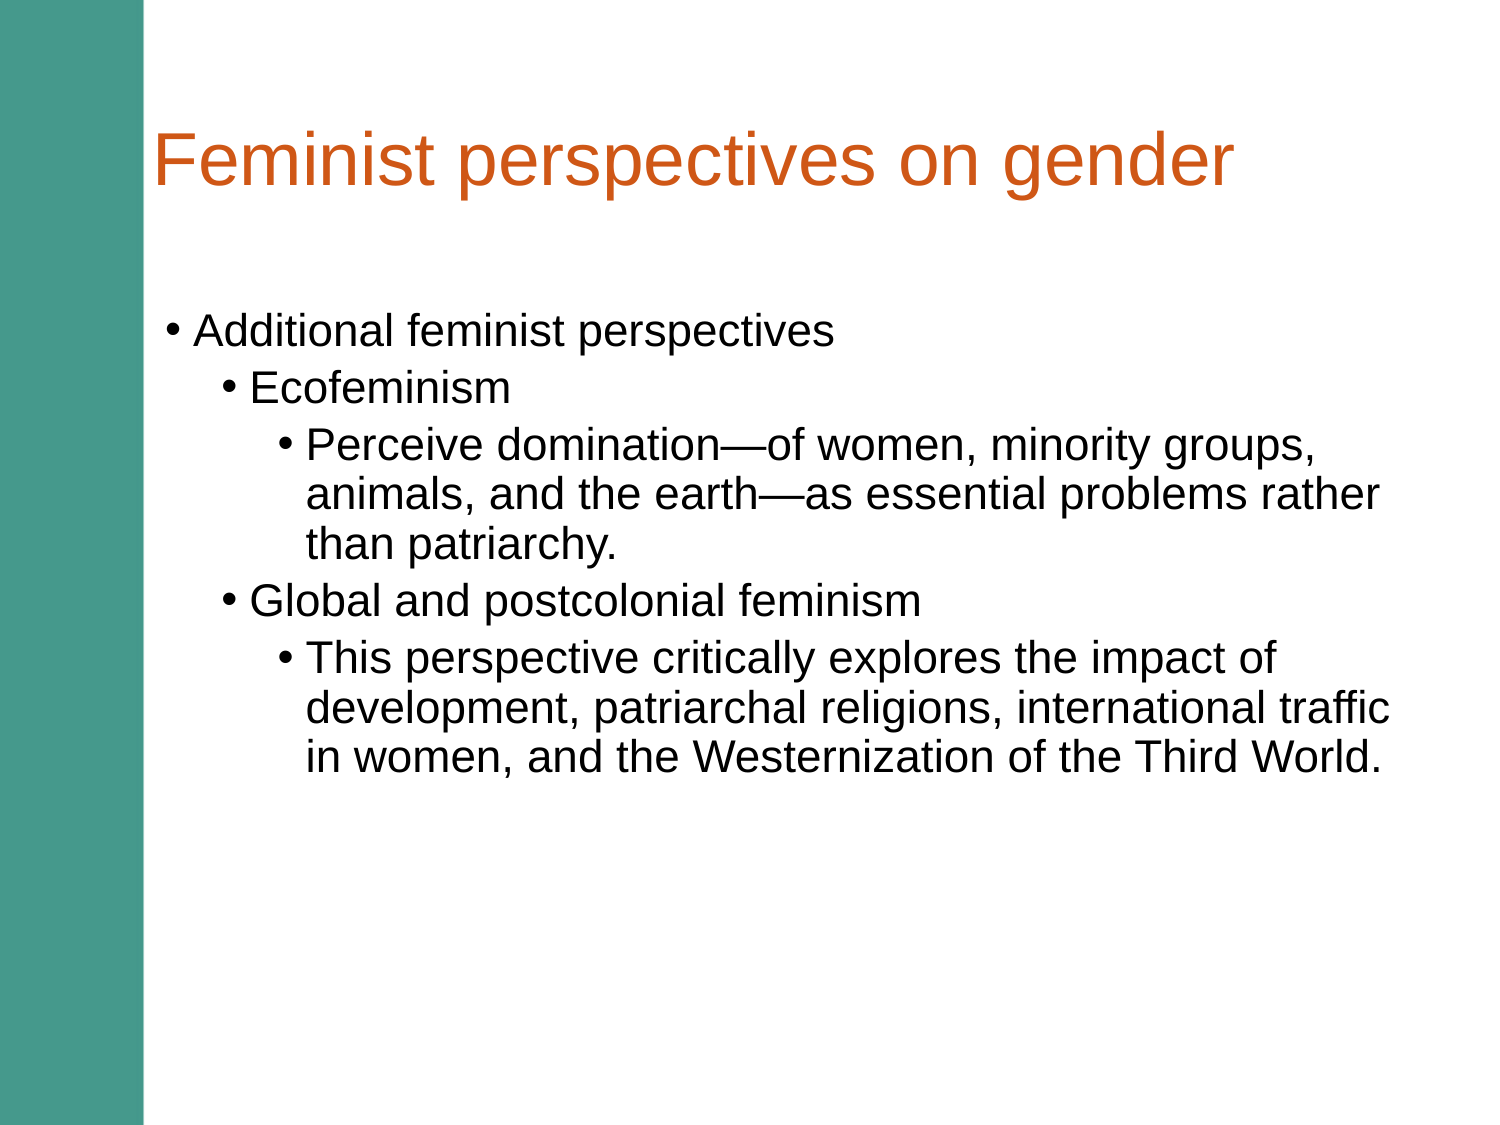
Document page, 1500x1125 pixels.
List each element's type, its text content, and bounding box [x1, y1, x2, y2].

title Feminist perspectives on gender [137, 52, 1432, 271]
picture [0, 0, 1500, 1125]
list Additional feminist perspectives Ecofeminism Perceive domination—of women, minority groups, animals, and the earth—as essential problems rather than patriarchy. Global and postcolonial feminism This perspective critically explores the impact of development, patriarchal religions, international traffic in women, and the Westernization of the Third World. [150, 298, 1444, 1013]
